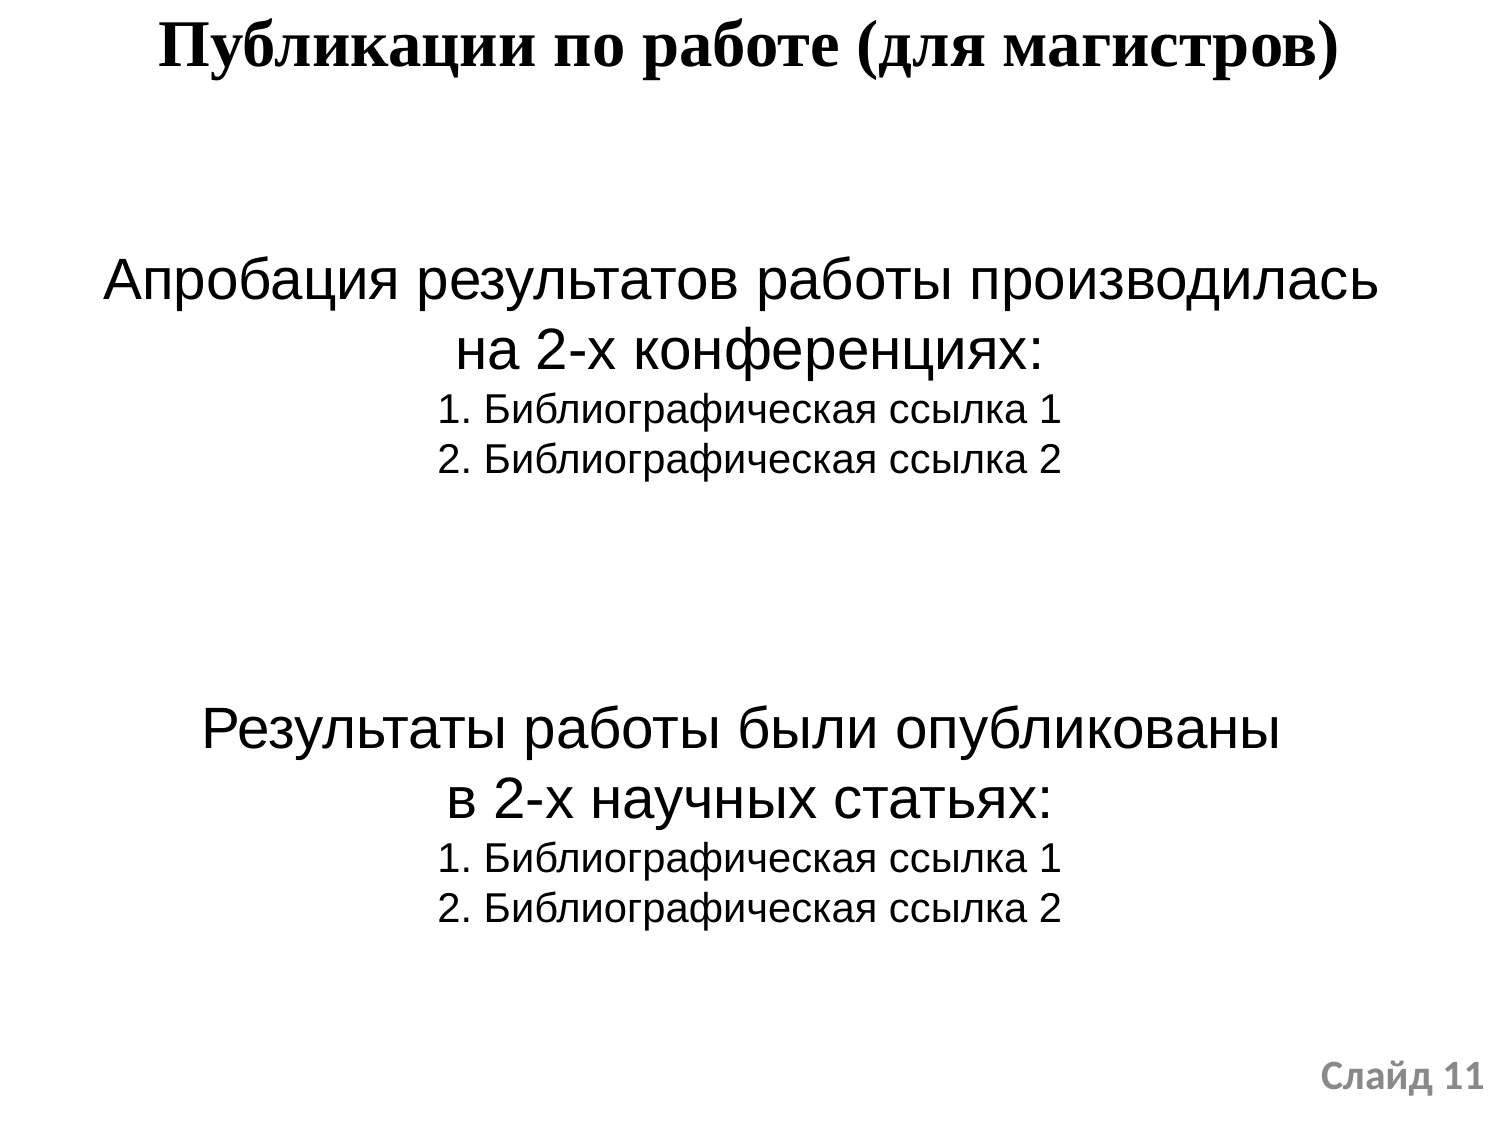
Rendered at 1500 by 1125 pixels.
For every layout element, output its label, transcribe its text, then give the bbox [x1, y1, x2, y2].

text_box Результаты работы были опубликованы в 2-х научных статьях: 1. Библиографическая ссылка 1 2. Библиографическая ссылка 2 [0, 609, 1500, 1012]
slide_number Слайд 11 [1074, 1042, 1500, 1103]
text_box Апробация результатов работы производилась на 2-х конференциях: 1. Библиографическая ссылка 1 2. Библиографическая ссылка 2 [0, 160, 1500, 563]
text_box Публикации по работе (для магистров) [0, 1, 1500, 79]
